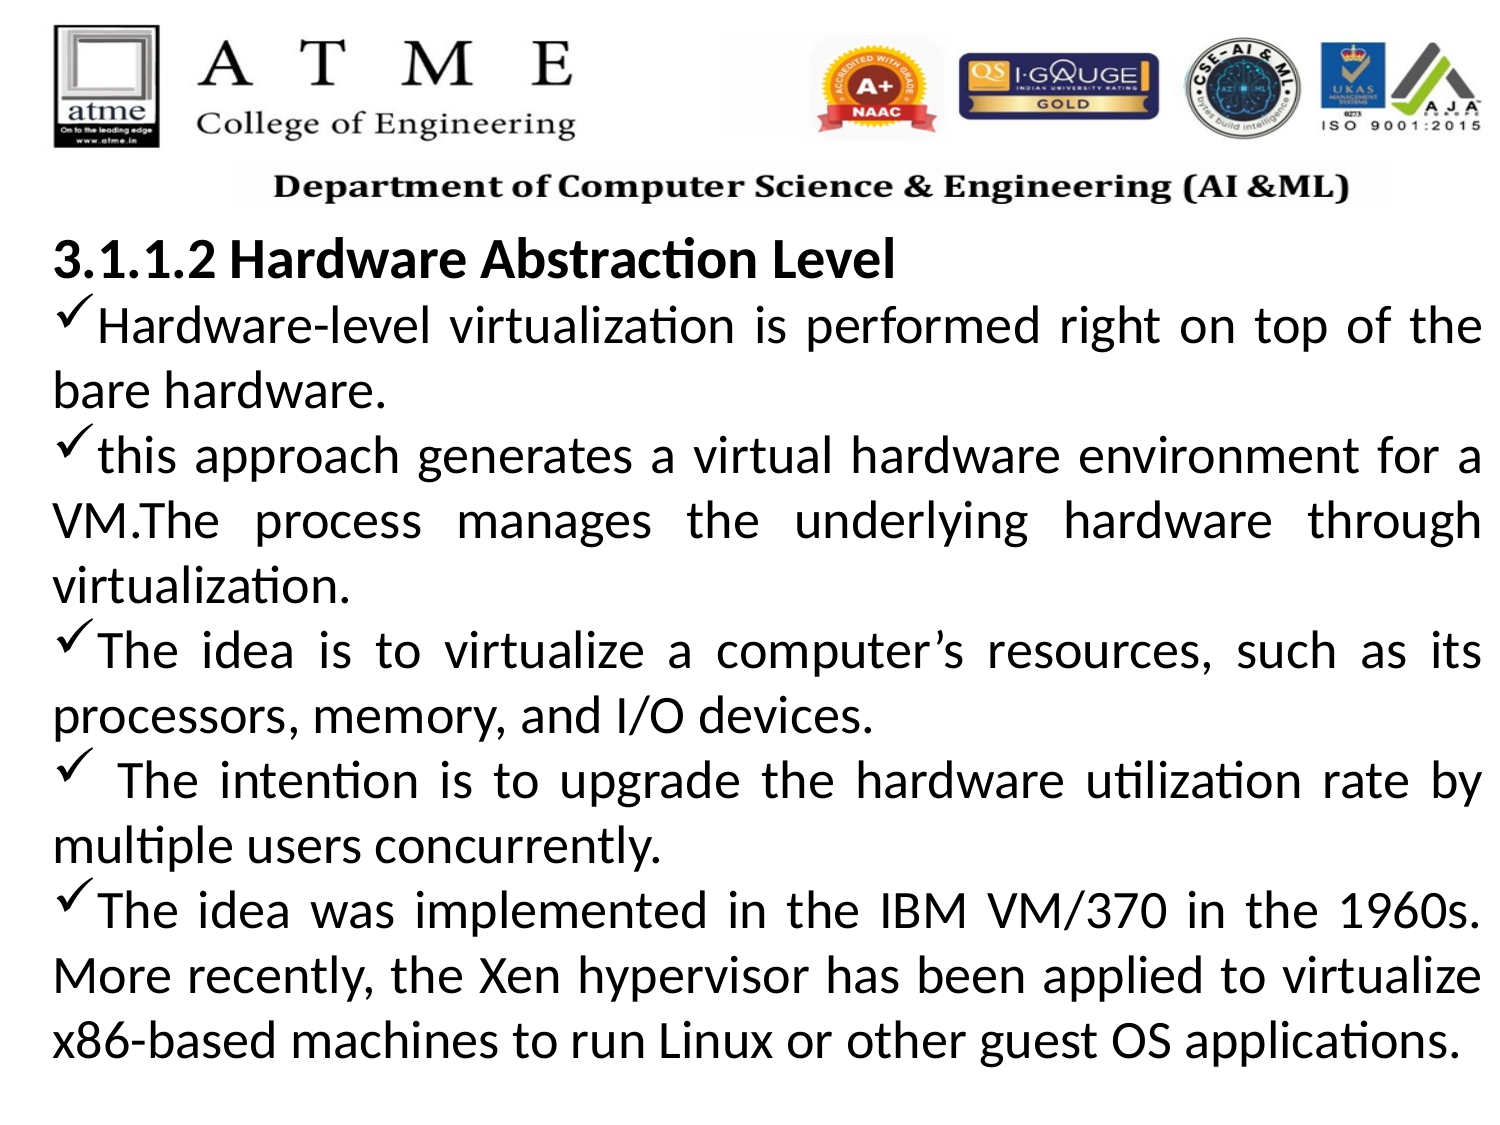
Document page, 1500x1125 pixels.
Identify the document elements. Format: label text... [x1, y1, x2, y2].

picture [24, 0, 1500, 226]
text_box 3.1.1.2 Hardware Abstraction Level Hardware-level virtualization is performed right on top of the bare hardware. this approach generates a virtual hardware environment for a VM.The process manages the underlying hardware through virtualization. The idea is to virtualize a computer’s resources, such as its processors, memory, and I/O devices. The intention is to upgrade the hardware utilization rate by multiple users concurrently. The idea was implemented in the IBM VM/370 in the 1960s. More recently, the Xen hypervisor has been applied to virtualize x86-based machines to run Linux or other guest OS applications. [37, 232, 1500, 1077]
